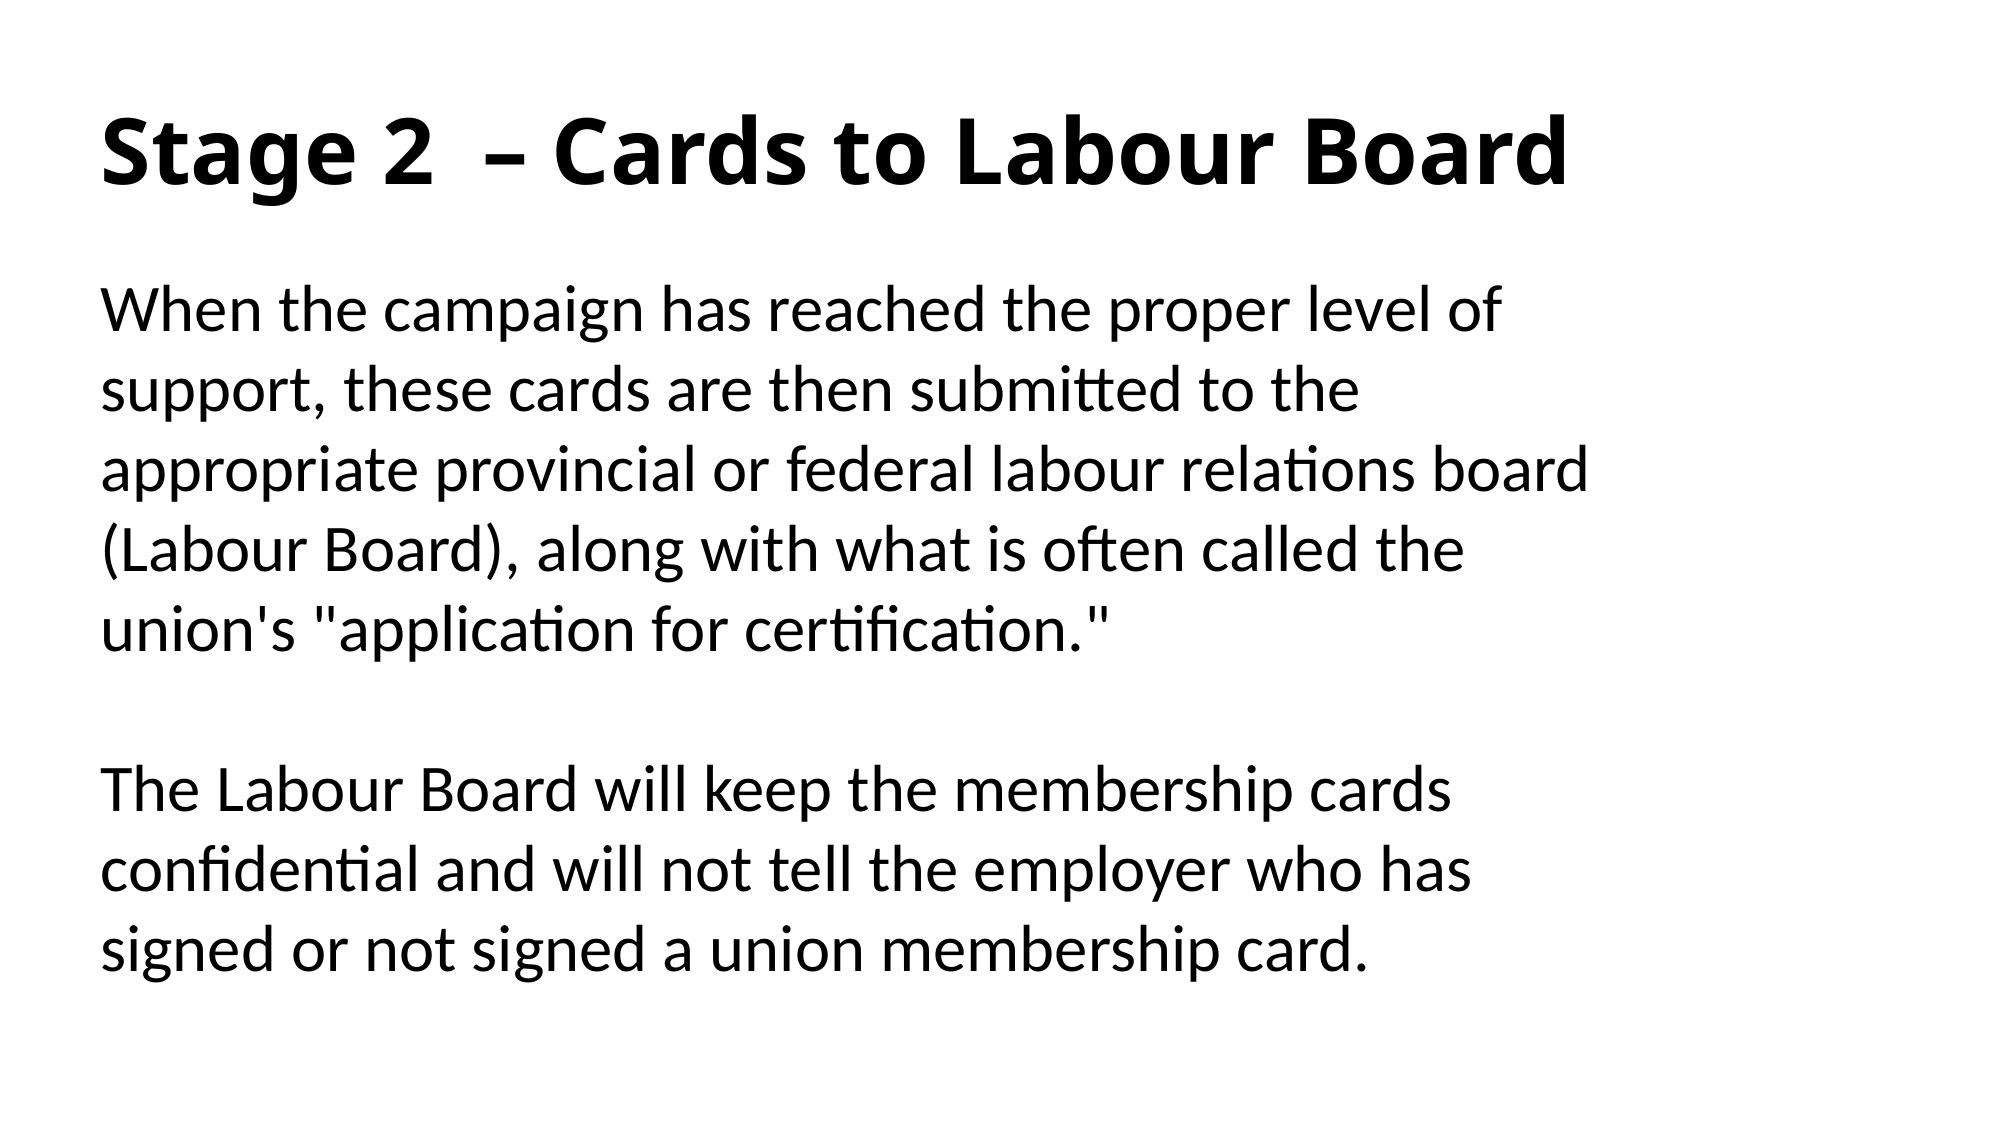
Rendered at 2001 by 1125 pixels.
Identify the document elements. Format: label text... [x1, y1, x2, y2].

text_box When the campaign has reached the proper level of support, these cards are then submitted to the appropriate provincial or federal labour relations board (Labour Board), along with what is often called the union's "application for certification." The Labour Board will keep the membership cards confidential and will not tell the employer who has signed or not signed a union membership card. [85, 212, 1675, 992]
title Stage 2 – Cards to Labour Board [85, 46, 1811, 264]
